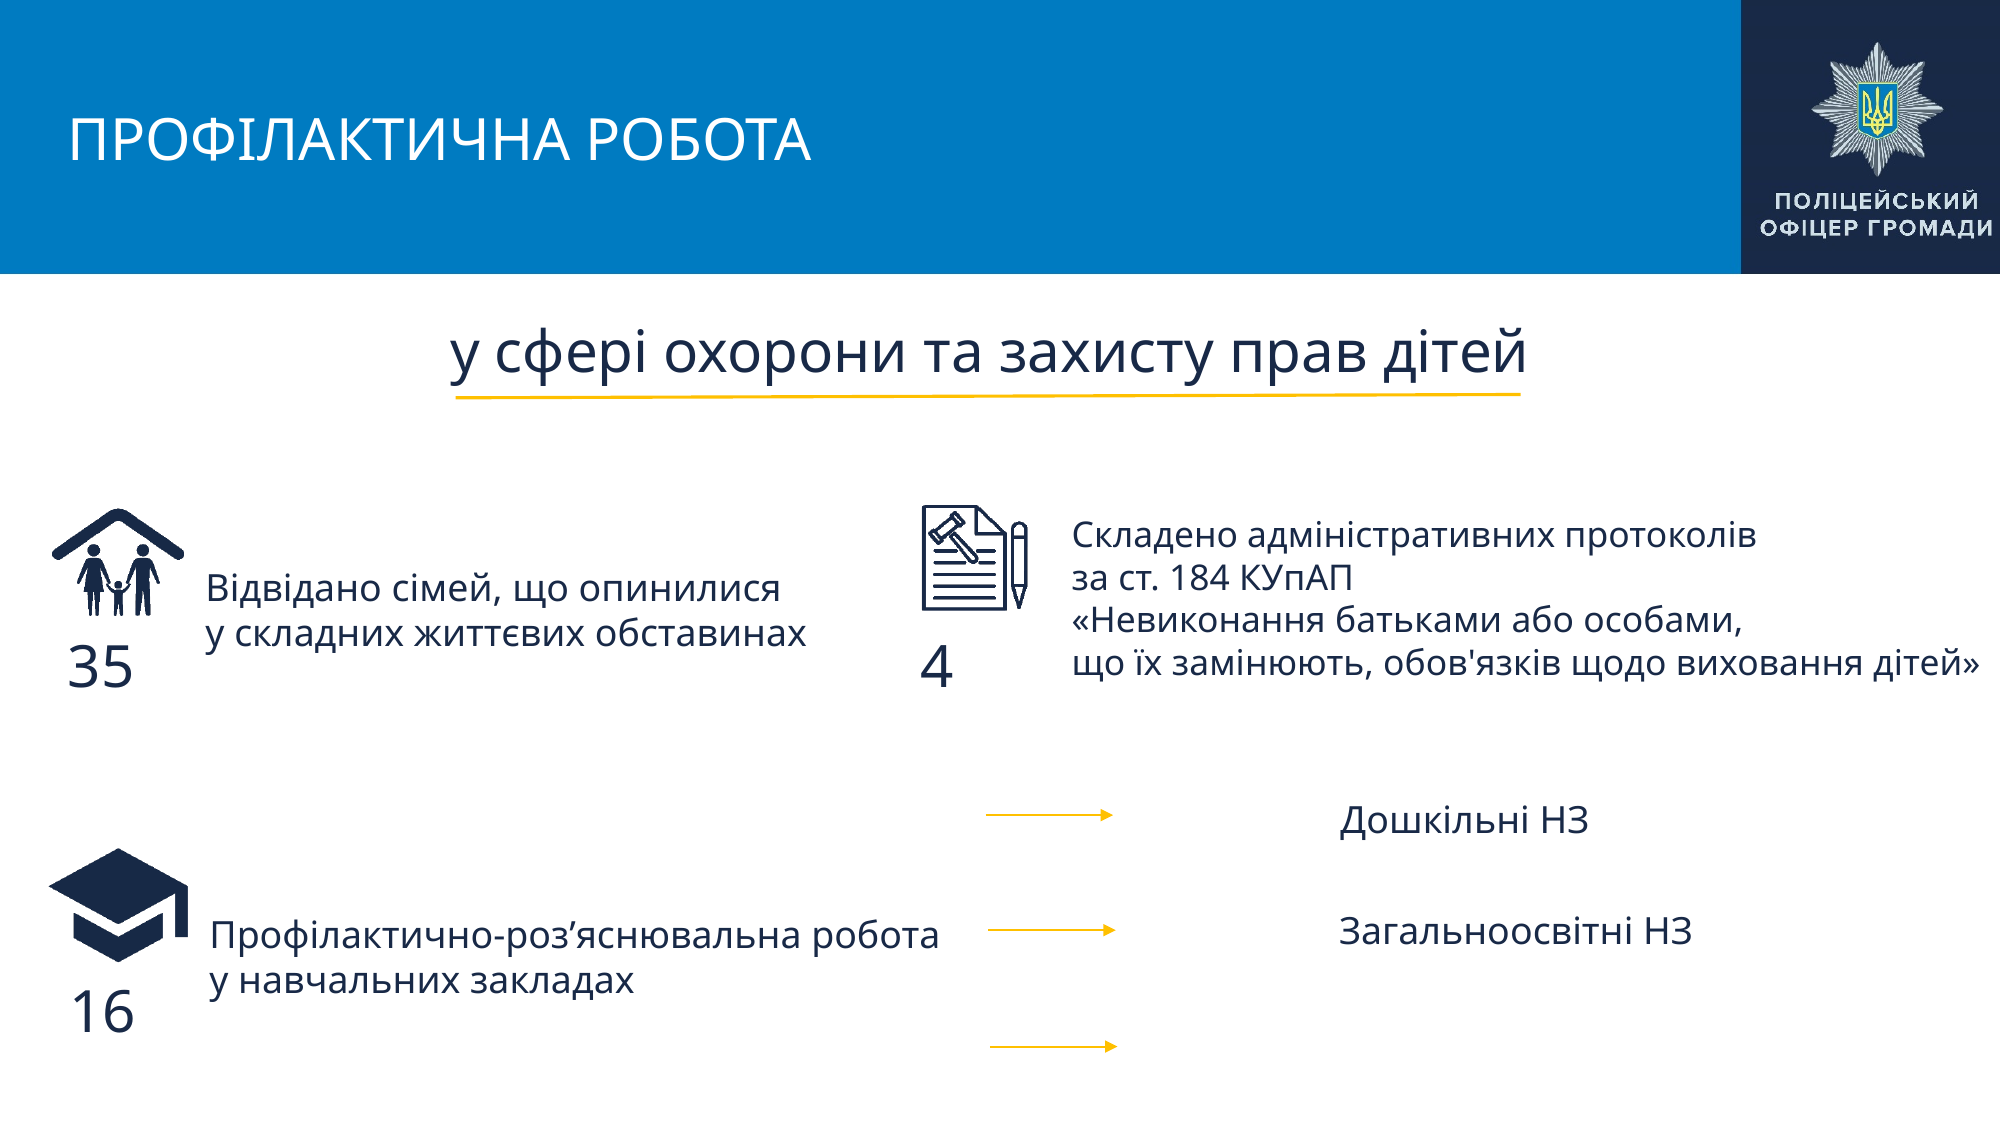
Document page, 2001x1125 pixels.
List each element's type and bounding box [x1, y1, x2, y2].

text_box [455, 394, 1521, 398]
picture [0, 0, 2000, 1125]
